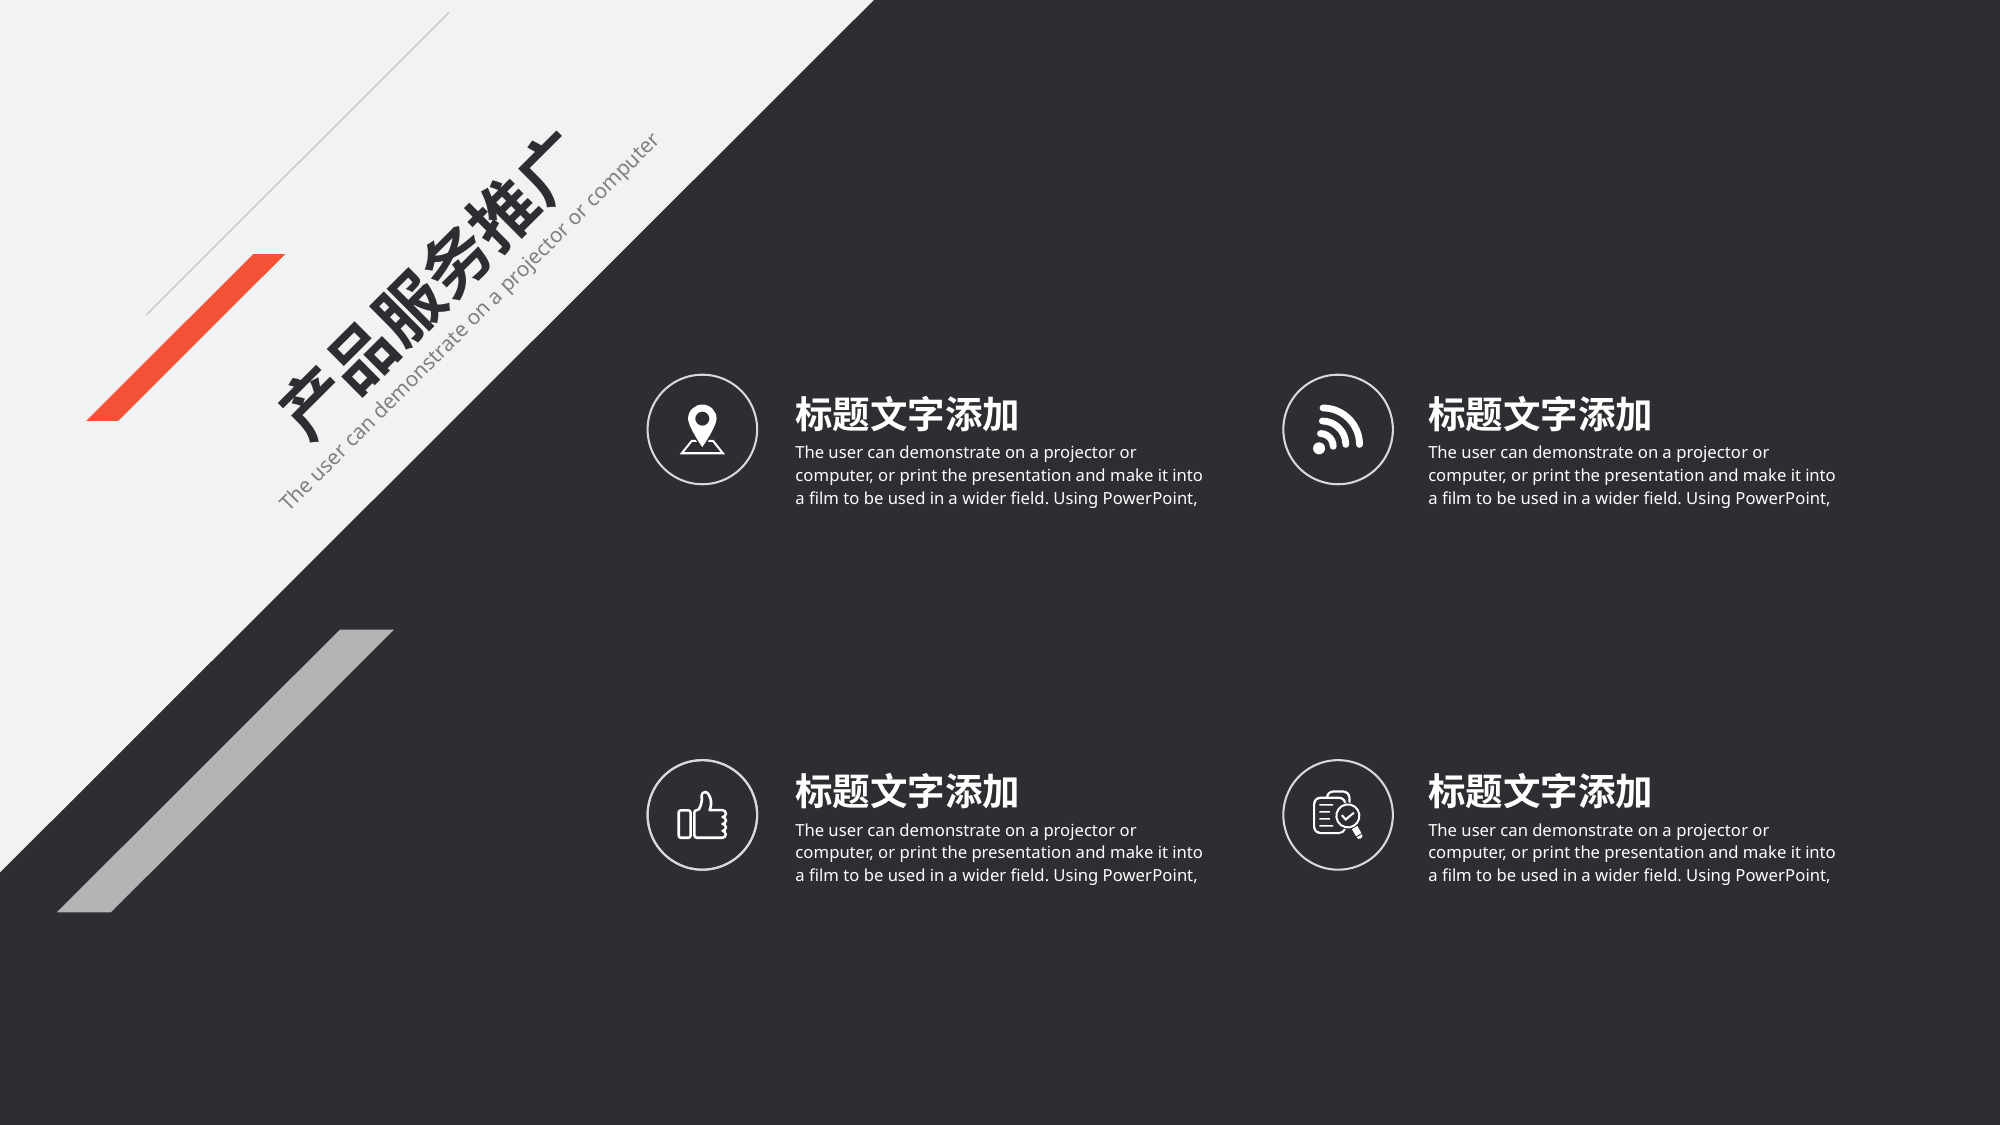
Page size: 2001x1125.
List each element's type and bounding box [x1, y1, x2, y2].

text_box [1283, 374, 1393, 485]
text_box [83, 354, 187, 422]
text_box [647, 760, 758, 870]
text_box [1413, 752, 1854, 917]
text_box [132, 219, 736, 354]
text_box [647, 374, 758, 485]
text_box [1283, 760, 1393, 870]
text_box [1413, 374, 1854, 540]
text_box [0, 0, 876, 874]
text_box [54, 628, 397, 914]
text_box [780, 374, 1221, 540]
text_box [146, 12, 450, 219]
text_box [780, 752, 1221, 917]
